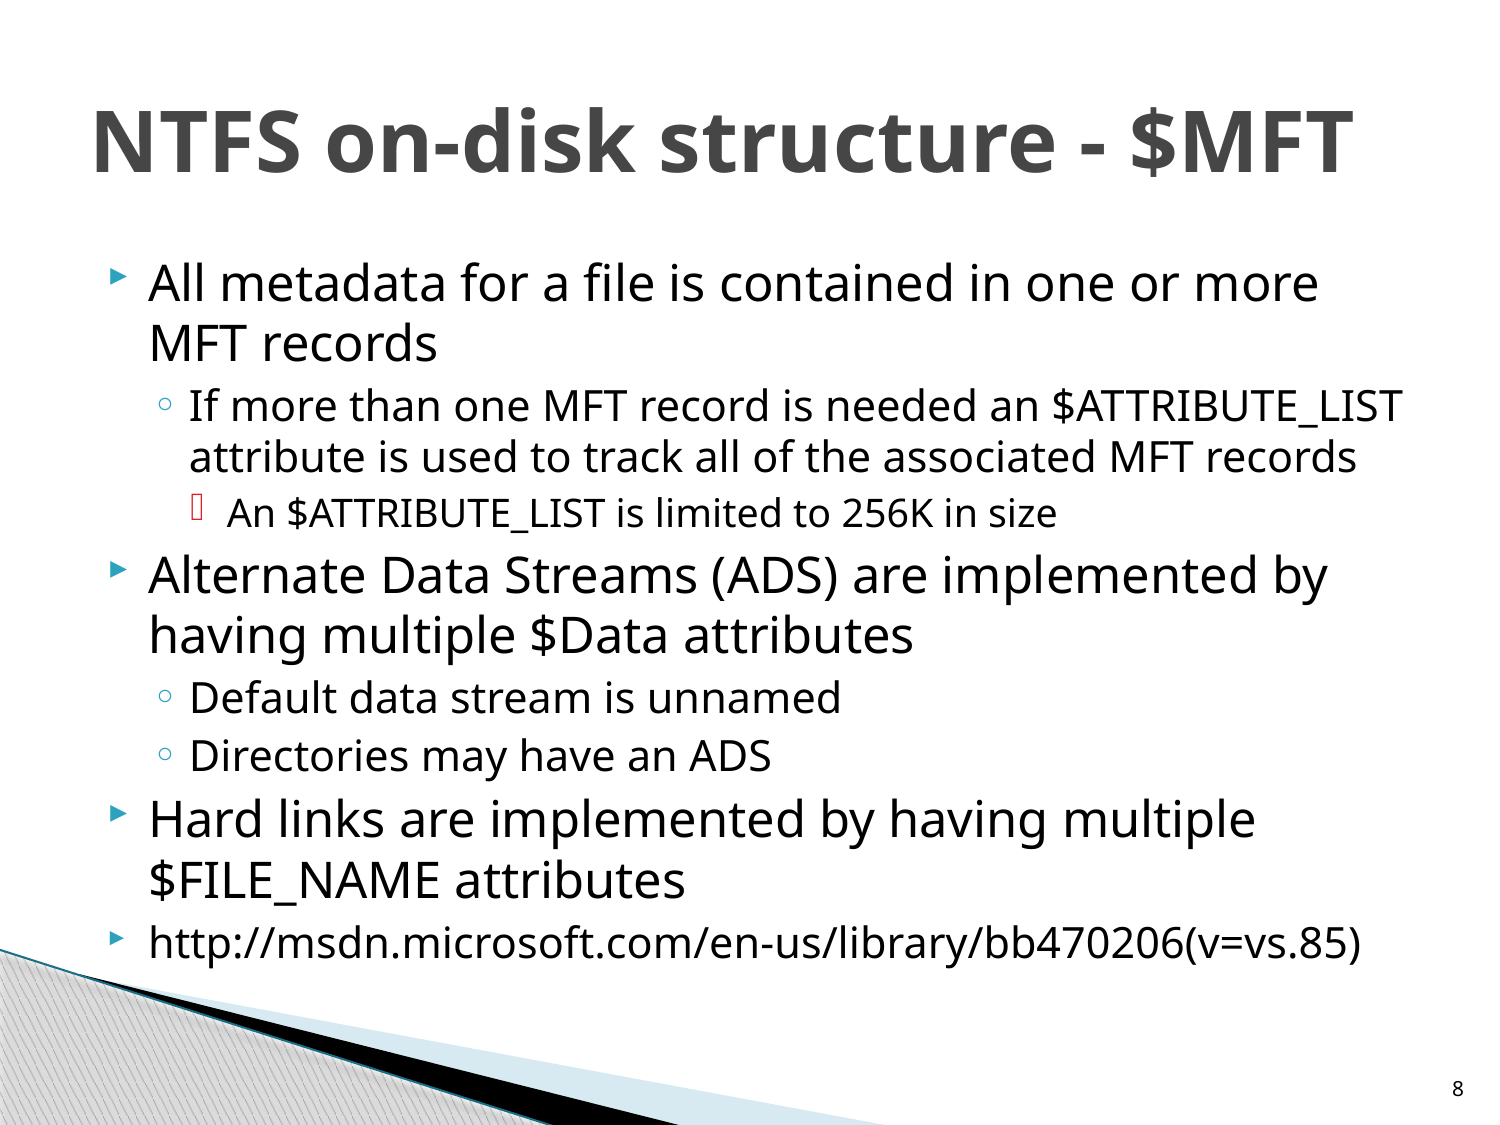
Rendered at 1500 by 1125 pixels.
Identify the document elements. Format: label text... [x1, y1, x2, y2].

list All metadata for a file is contained in one or more MFT records If more than one MFT record is needed an $ATTRIBUTE_LIST attribute is used to track all of the associated MFT records An $ATTRIBUTE_LIST is limited to 256K in size Alternate Data Streams (ADS) are implemented by having multiple $Data attributes Default data stream is unnamed Directories may have an ADS Hard links are implemented by having multiple $FILE_NAME attributes http://msdn.microsoft.com/en-us/library/bb470206(v=vs.85) [75, 243, 1425, 986]
title NTFS on-disk structure - $MFT [75, 45, 1425, 233]
slide_number 8 [1418, 1051, 1479, 1112]
